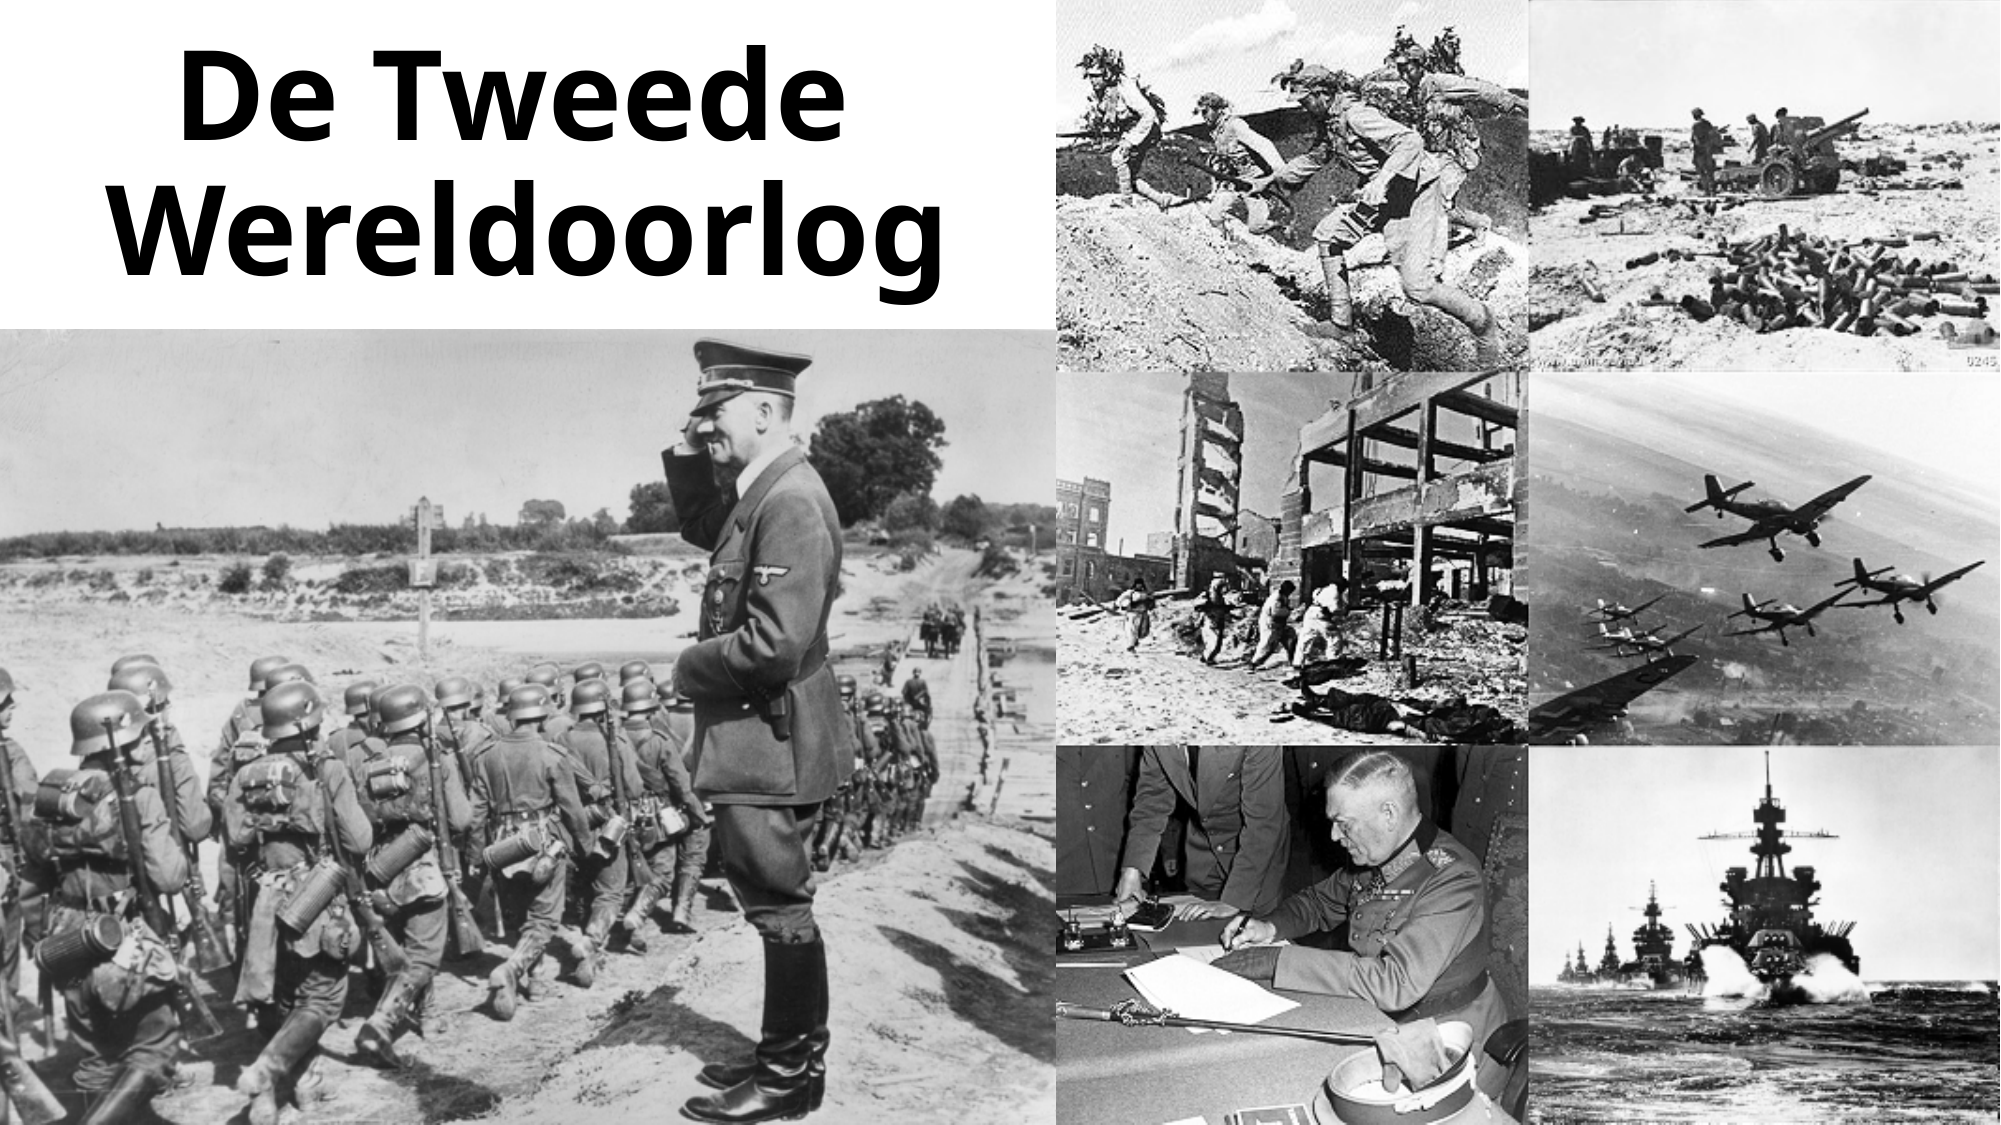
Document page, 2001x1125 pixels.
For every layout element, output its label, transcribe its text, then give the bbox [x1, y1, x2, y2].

picture [0, 0, 2000, 1125]
title De Tweede Wereldoorlog [55, 89, 1001, 310]
